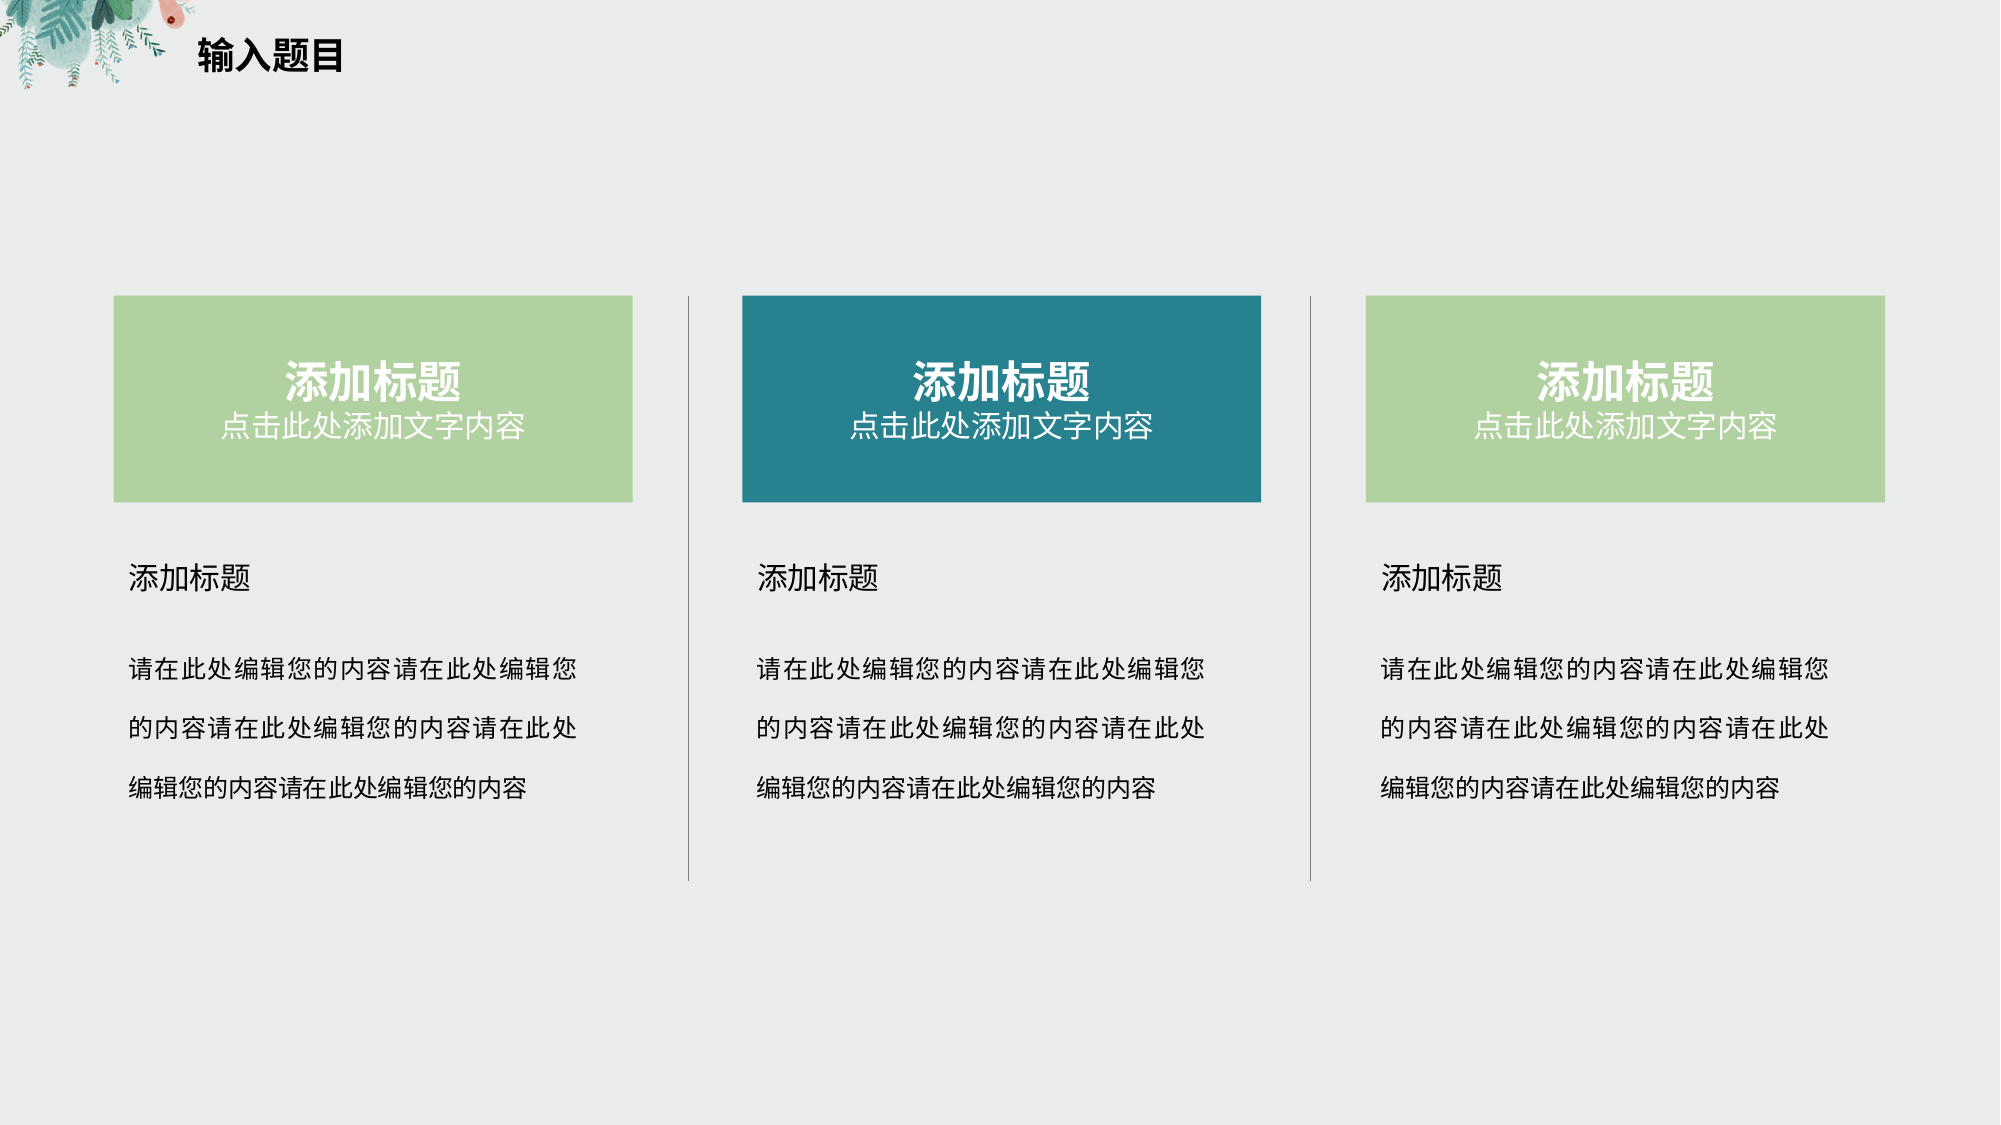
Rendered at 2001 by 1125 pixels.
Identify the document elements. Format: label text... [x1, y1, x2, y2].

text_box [742, 551, 1222, 865]
text_box 输入题目 [220, 24, 363, 84]
picture [0, 0, 220, 115]
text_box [113, 551, 593, 865]
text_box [1365, 551, 1846, 865]
text_box 添加标题 点击此处添加文字内容 [741, 294, 1263, 504]
text_box 添加标题 点击此处添加文字内容 [1364, 294, 1887, 504]
text_box 添加标题 点击此处添加文字内容 [112, 294, 634, 504]
